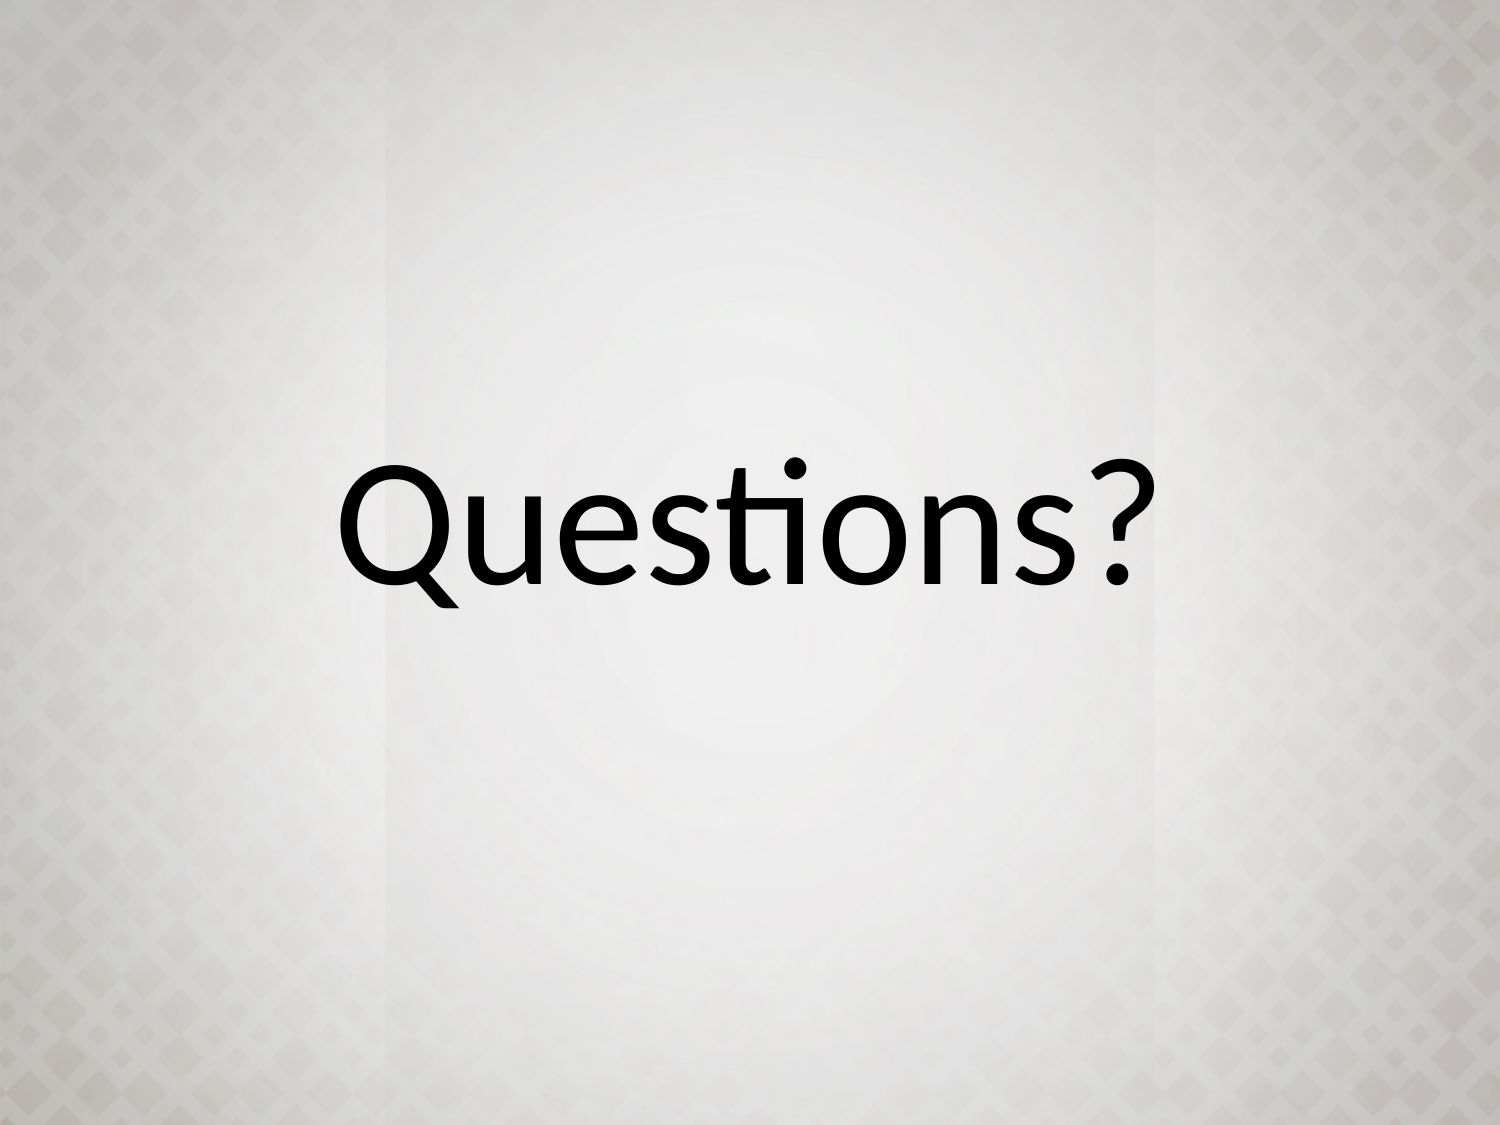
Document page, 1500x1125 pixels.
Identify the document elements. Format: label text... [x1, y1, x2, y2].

list Questions? [75, 137, 1425, 880]
picture [0, 0, 1500, 1125]
